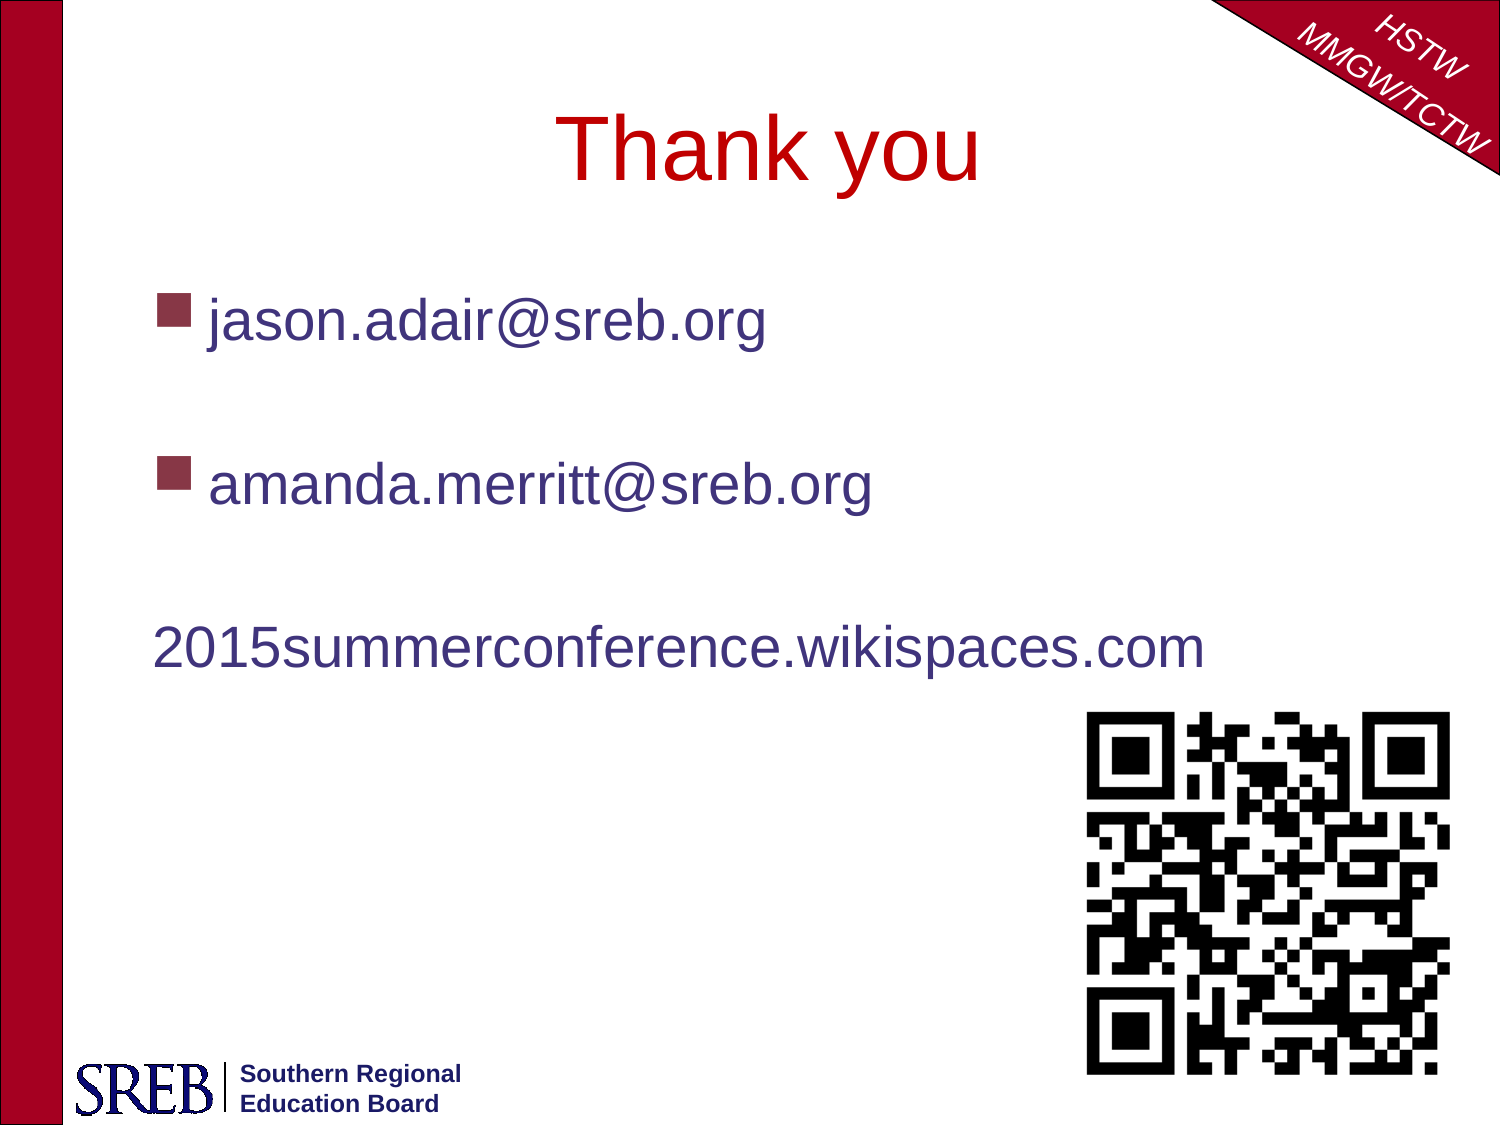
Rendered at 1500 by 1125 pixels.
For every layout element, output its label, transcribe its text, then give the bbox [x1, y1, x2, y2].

picture [1037, 662, 1500, 1125]
title Thank you [137, 74, 1401, 213]
list jason.adair@sreb.org amanda.merritt@sreb.org 2015summerconference.wikispaces.com [137, 274, 1401, 1001]
